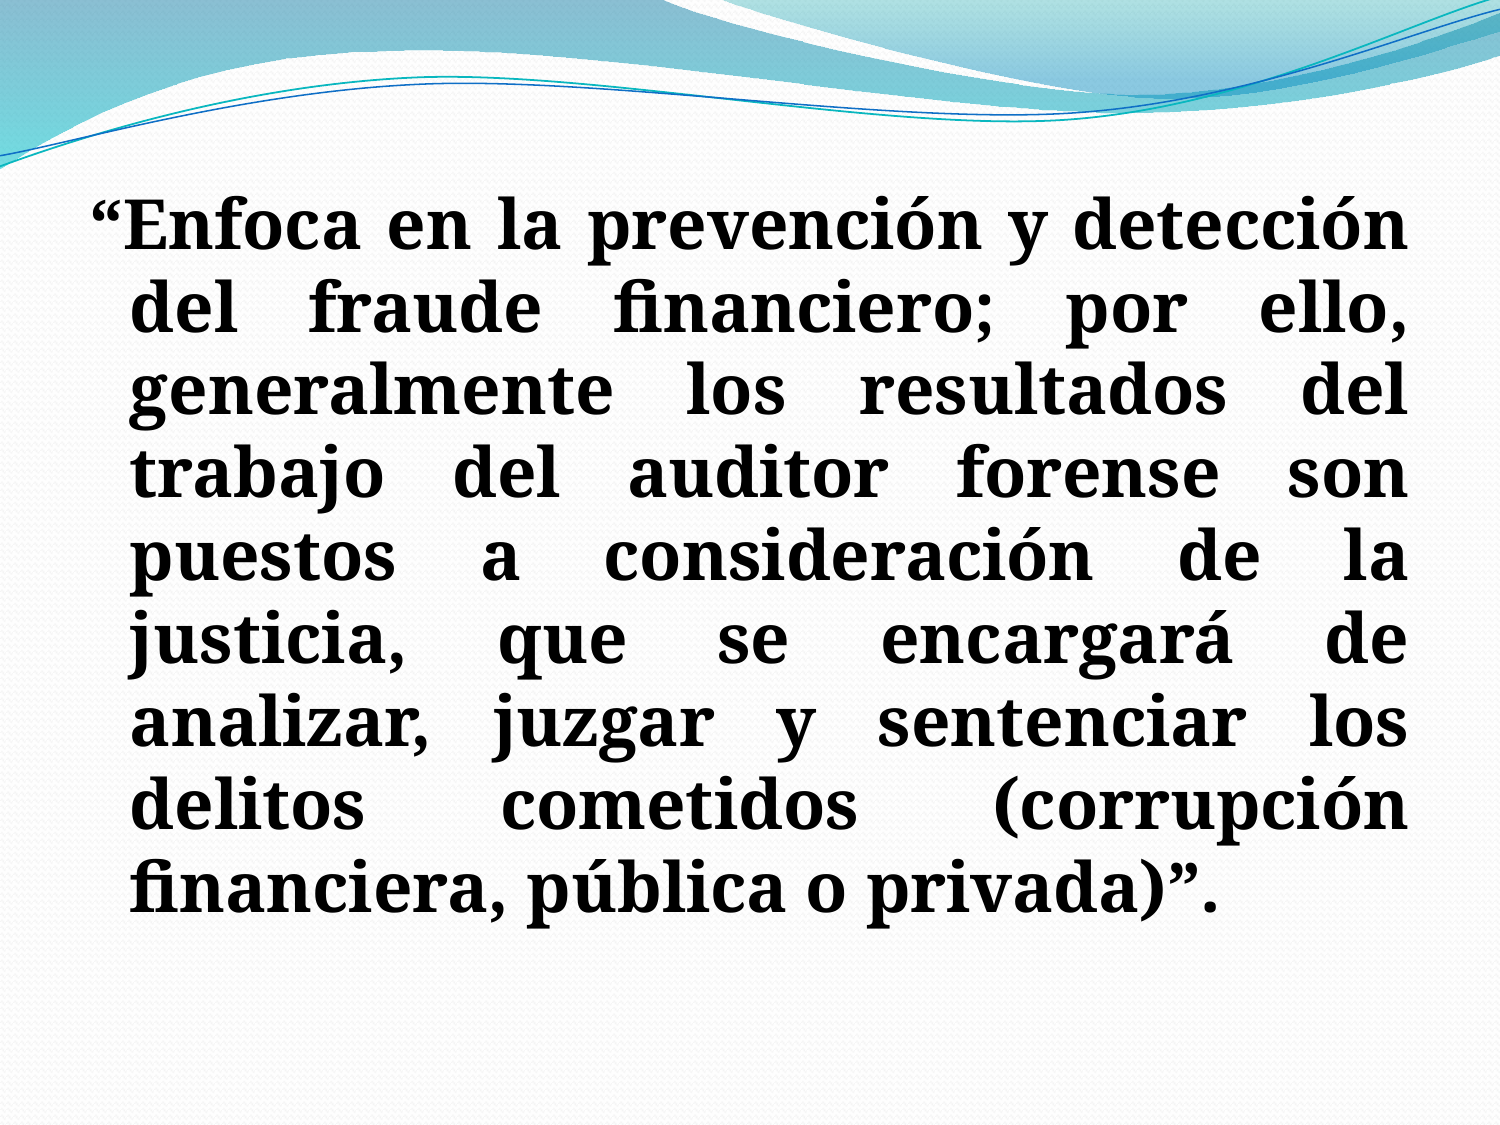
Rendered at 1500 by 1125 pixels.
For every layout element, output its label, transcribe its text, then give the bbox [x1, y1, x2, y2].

list “Enfoca en la prevención y detección del fraude financiero; por ello, generalmente los resultados del trabajo del auditor forense son puestos a consideración de la justicia, que se encargará de analizar, juzgar y sentenciar los delitos cometidos (corrupción financiera, pública o privada)”. [75, 172, 1425, 1005]
